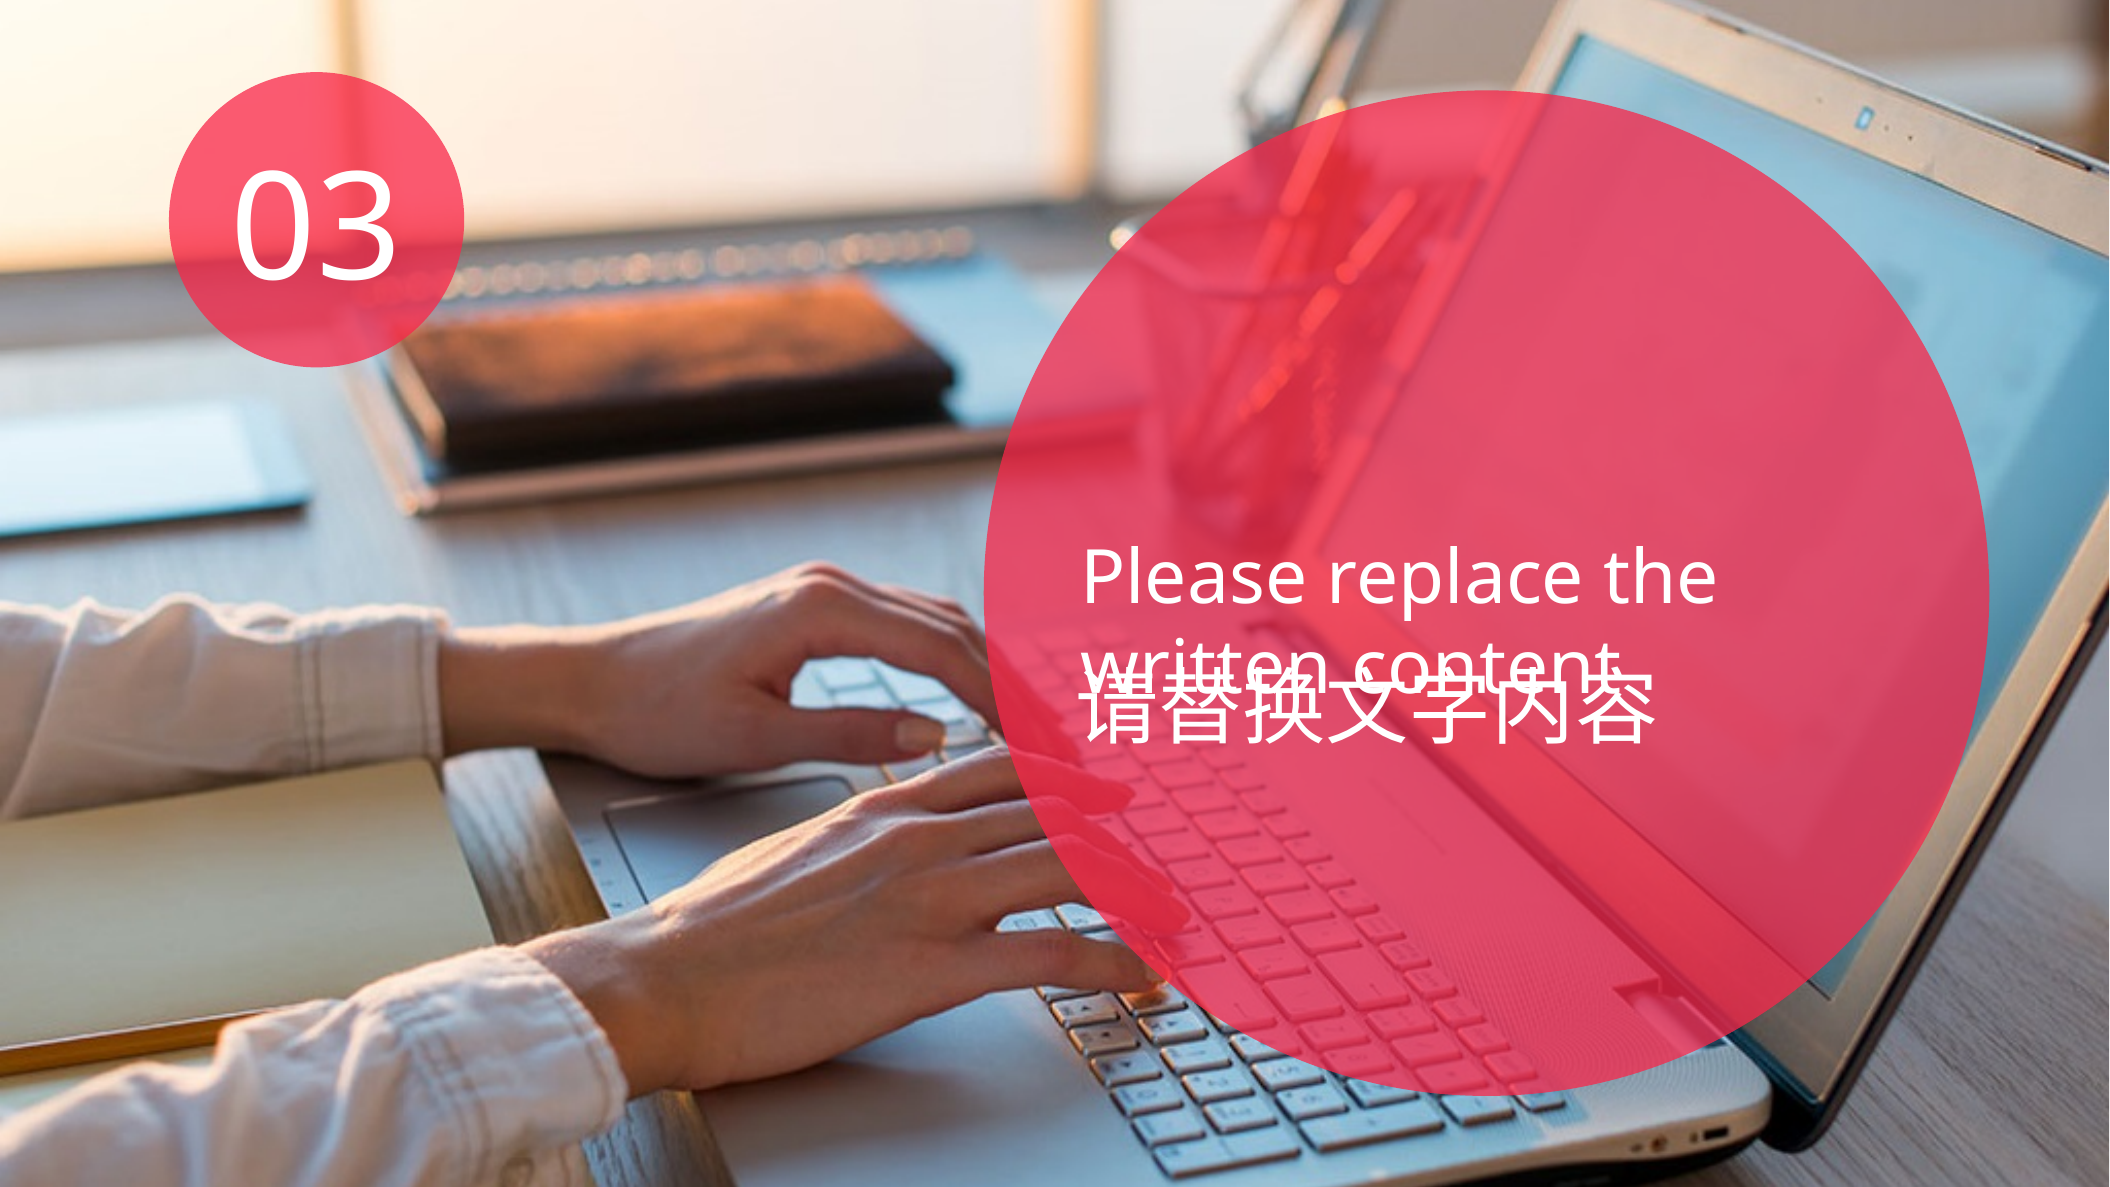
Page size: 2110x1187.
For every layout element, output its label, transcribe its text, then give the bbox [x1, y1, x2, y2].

text_box 请替换文字内容 [1033, 627, 1673, 762]
text_box 03 [167, 71, 466, 369]
text_box [0, 0, 2110, 1187]
text_box Please replace the written content [1065, 521, 1973, 716]
text_box [982, 89, 1991, 1097]
